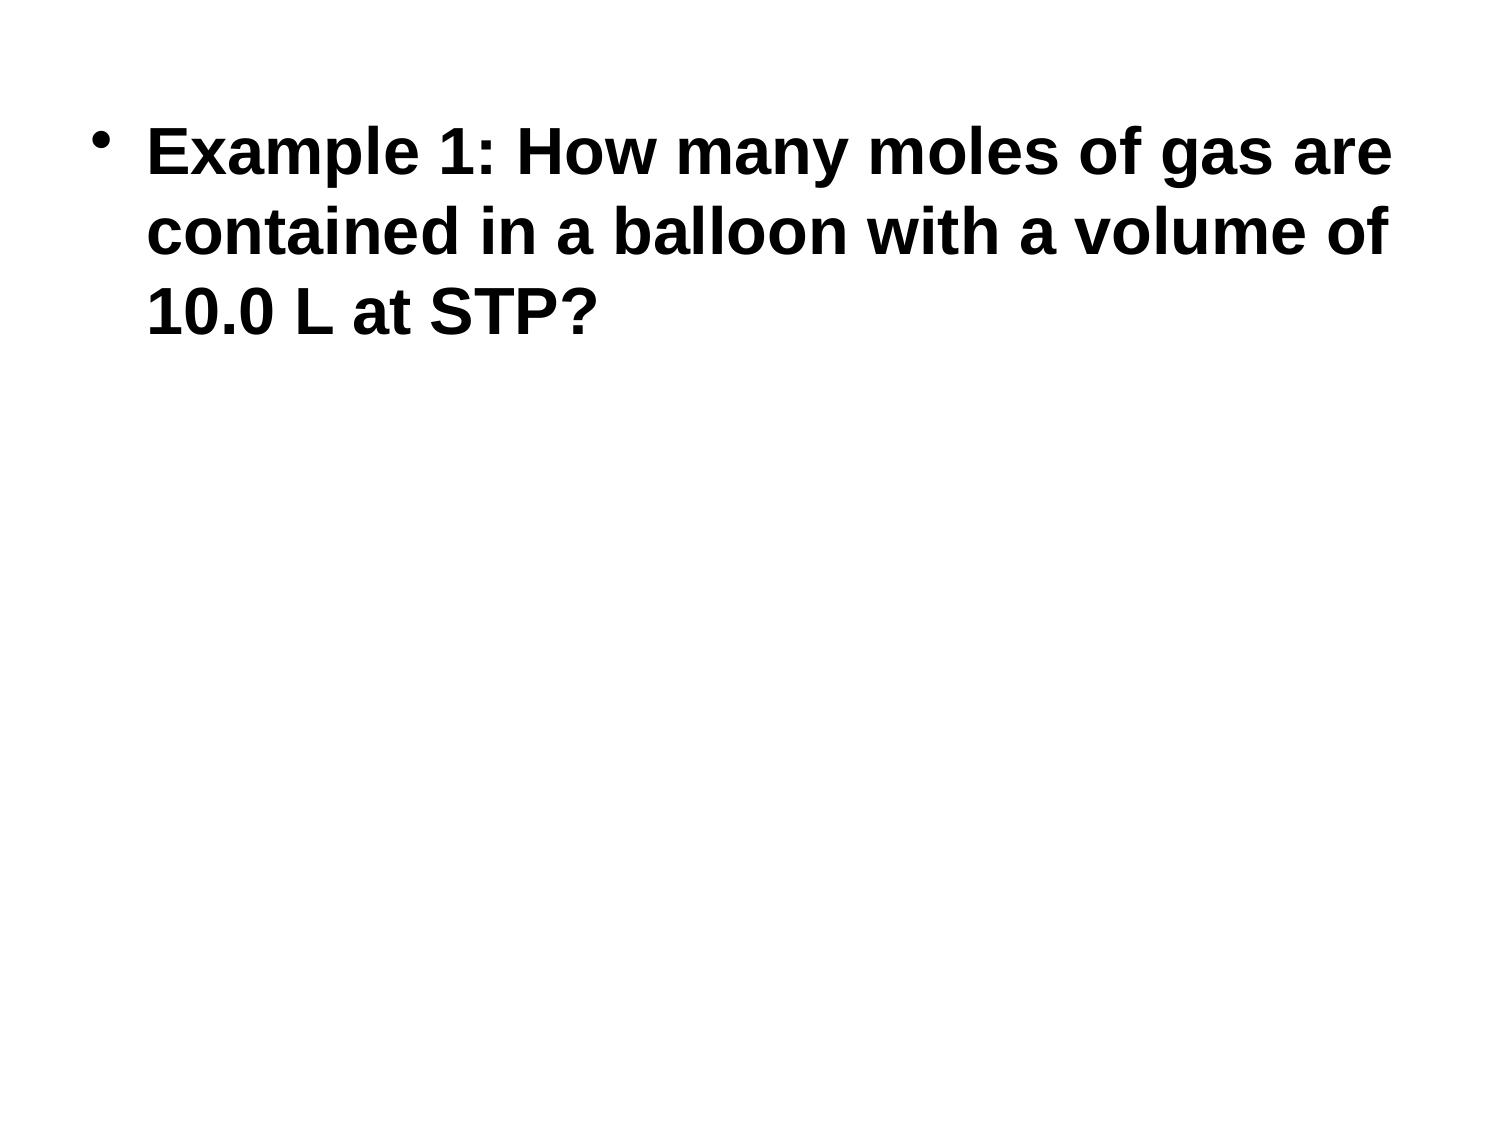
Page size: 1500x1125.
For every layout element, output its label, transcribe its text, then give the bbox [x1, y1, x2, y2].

list Example 1: How many moles of gas are contained in a balloon with a volume of 10.0 L at STP? [74, 99, 1426, 981]
